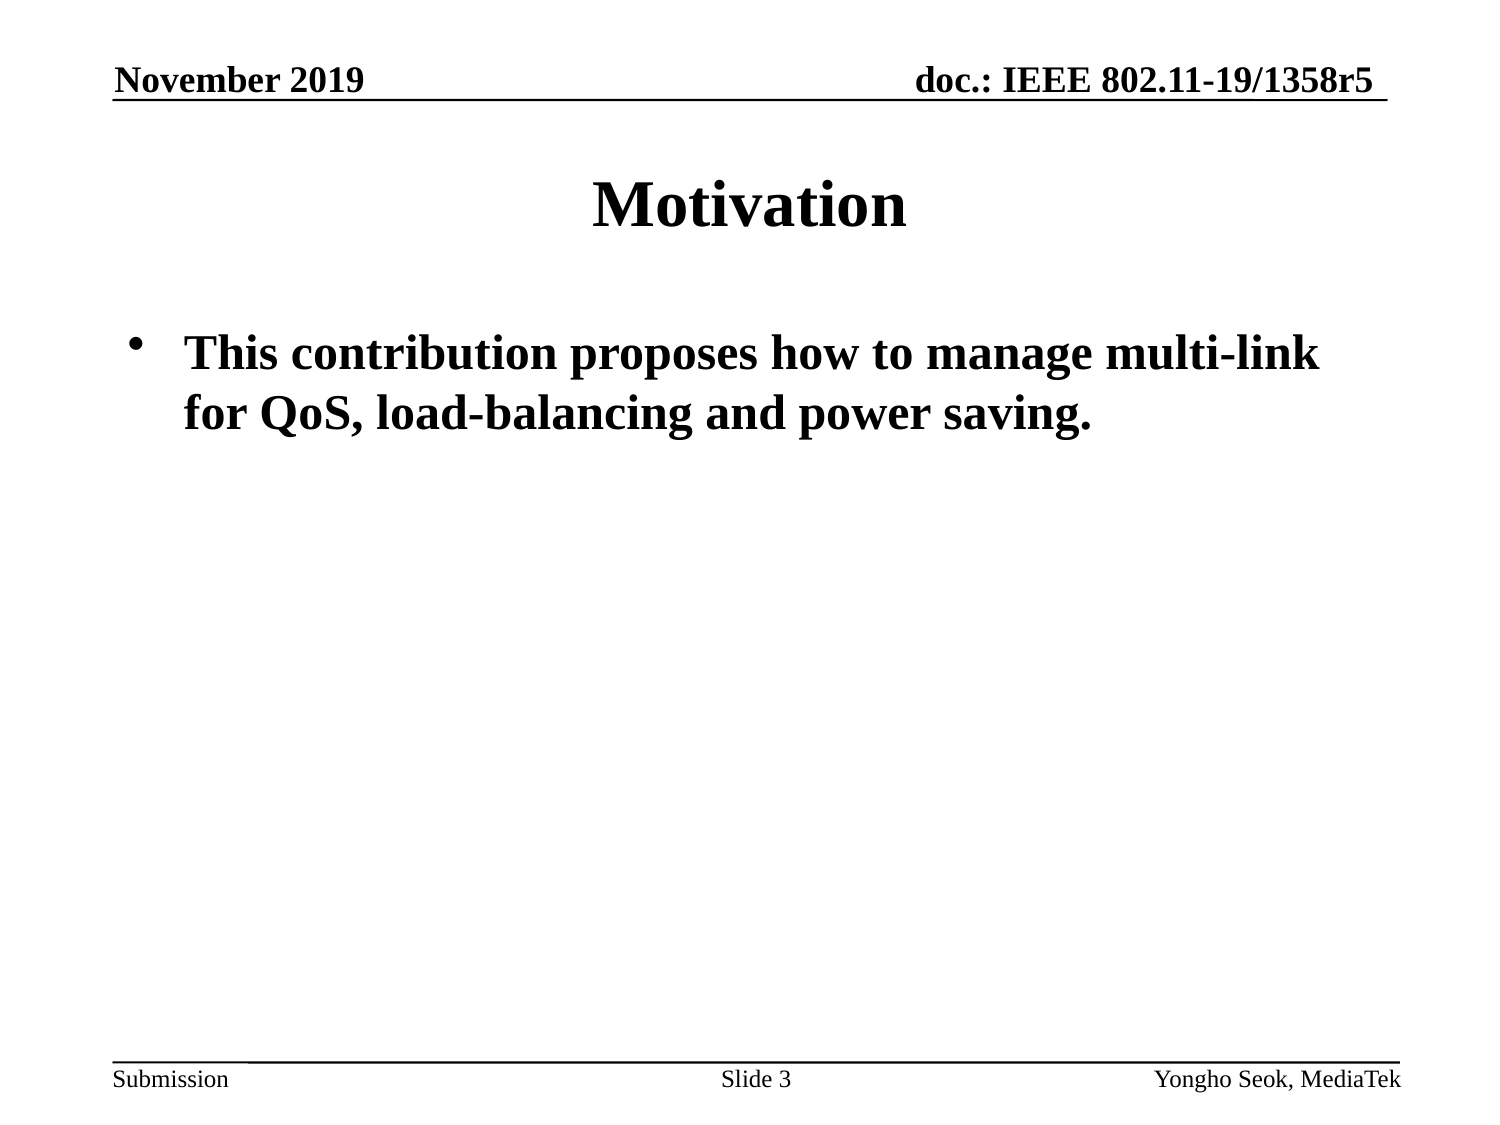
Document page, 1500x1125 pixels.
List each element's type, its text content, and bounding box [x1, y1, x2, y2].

footer Yongho Seok, MediaTek [1150, 1061, 1402, 1093]
slide_number Slide 3 [712, 1061, 800, 1093]
title Motivation [0, 112, 1500, 288]
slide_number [114, 54, 368, 101]
list This contribution proposes how to manage multi-link for QoS, load-balancing and power saving. [112, 312, 1388, 988]
